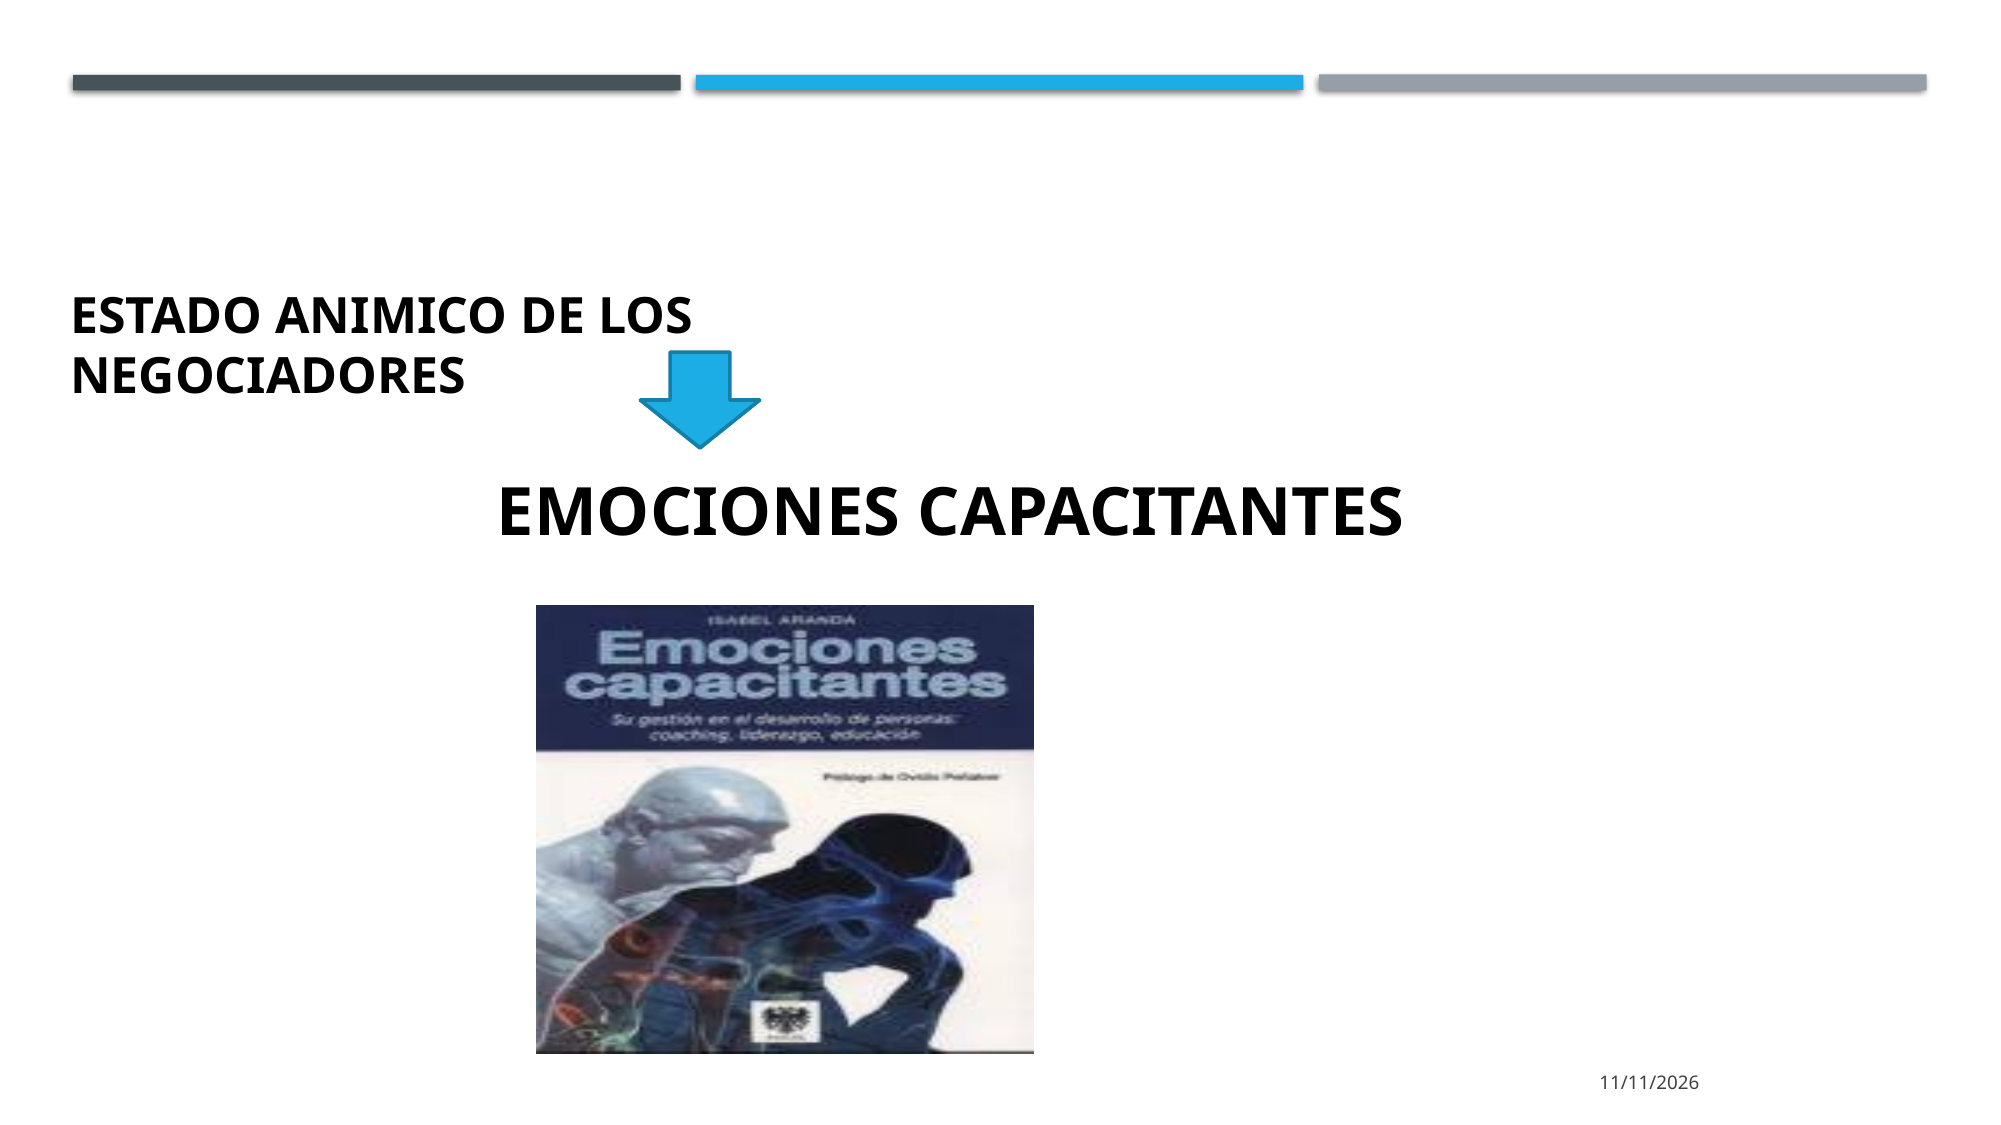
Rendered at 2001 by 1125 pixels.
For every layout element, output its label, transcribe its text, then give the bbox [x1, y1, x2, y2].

picture [535, 605, 1034, 1055]
text_box EMOCIONES CAPACITANTES [481, 461, 1580, 557]
text_box ESTADO ANIMICO DE LOS NEGOCIADORES [55, 276, 1059, 412]
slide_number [1247, 1053, 1715, 1114]
text_box [638, 350, 762, 450]
